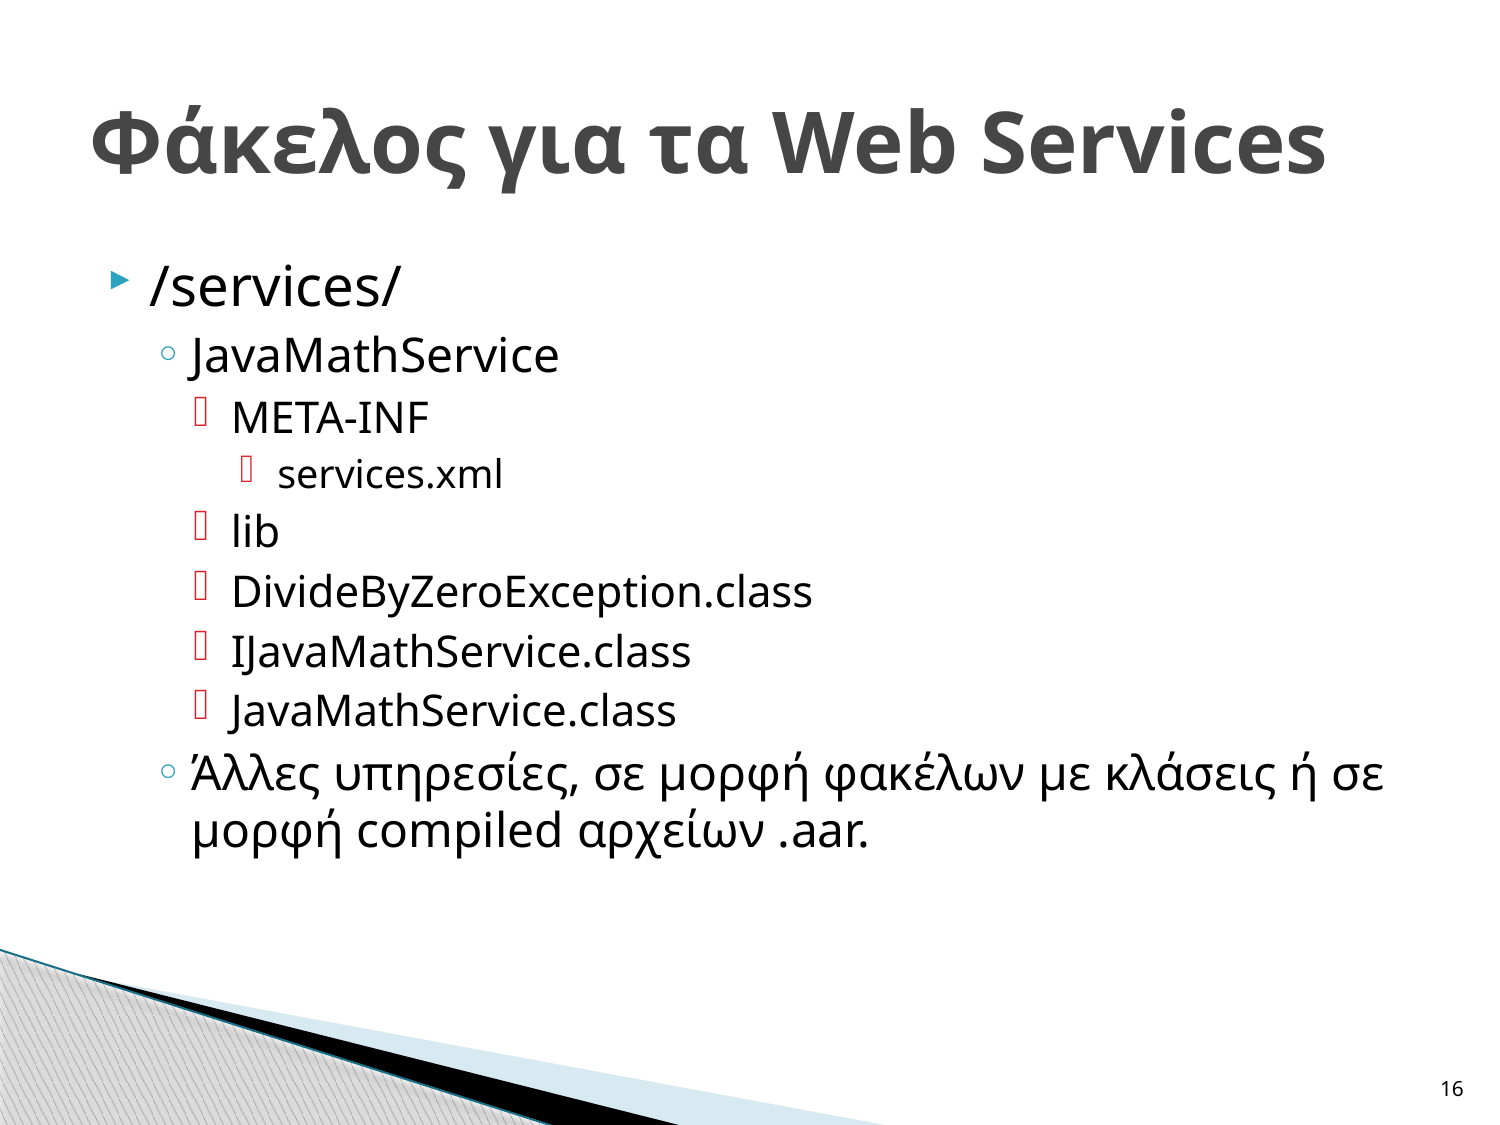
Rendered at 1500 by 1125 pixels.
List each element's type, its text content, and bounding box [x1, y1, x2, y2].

list /services/ JavaMathService META-INF services.xml lib DivideByZeroException.class IJavaMathService.class JavaMathService.class Άλλες υπηρεσίες, σε μορφή φακέλων με κλάσεις ή σε μορφή compiled αρχείων .aar. [75, 243, 1425, 986]
slide_number 16 [1418, 1051, 1479, 1112]
title Φάκελος για τα Web Services [75, 45, 1425, 233]
